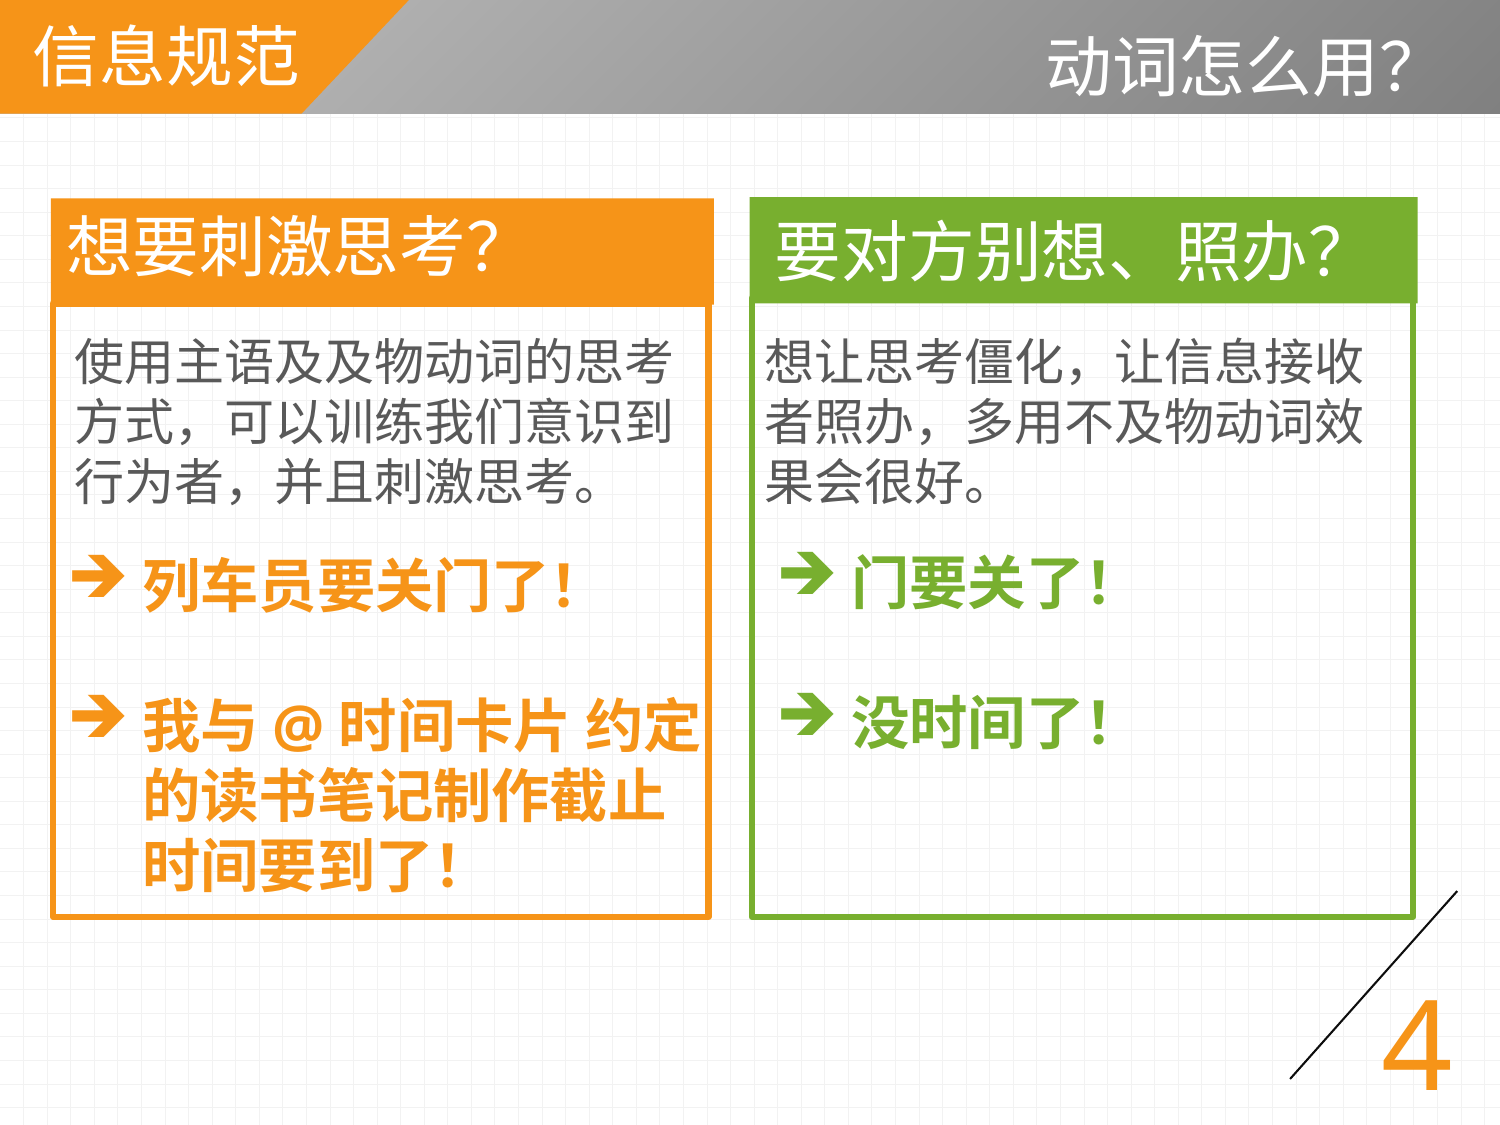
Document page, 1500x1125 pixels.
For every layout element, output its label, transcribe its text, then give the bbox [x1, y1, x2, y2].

text_box 使用主语及及物动词的思考方式，可以训练我们意识到行为者，并且刺激思考。 [60, 323, 704, 519]
text_box 要对方别想、照办？ [760, 202, 1391, 296]
text_box 门要关了！ 没时间了！ [761, 538, 1500, 764]
text_box 4 [1367, 958, 1473, 1124]
text_box 列车员要关门了！ 我与@时间卡片 约定的读书笔记制作截止时间要到了！ [711, 541, 719, 907]
text_box [51, 312, 711, 919]
text_box 信息规范 [18, 7, 562, 103]
text_box [750, 296, 1415, 919]
text_box [749, 197, 1418, 304]
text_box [50, 197, 715, 305]
text_box 动词怎么用？ [691, 17, 1461, 113]
